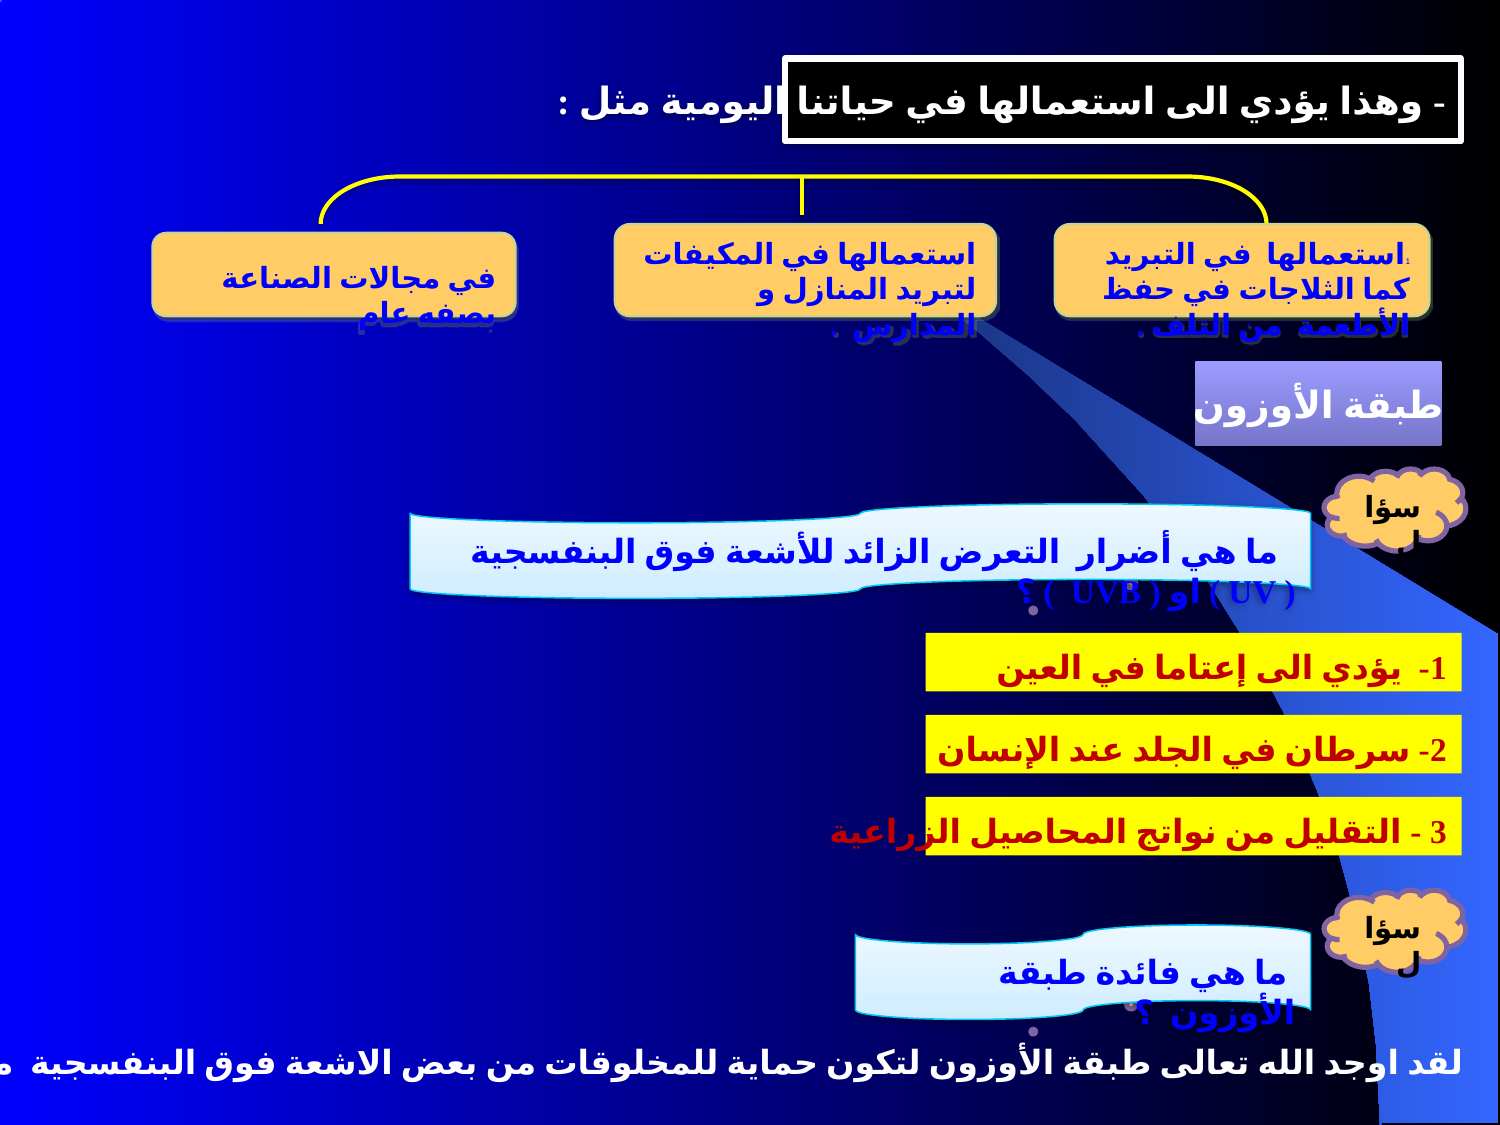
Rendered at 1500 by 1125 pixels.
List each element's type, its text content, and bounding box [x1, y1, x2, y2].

text_box 1- يؤدي الى إعتاما في العين [925, 632, 1462, 692]
text_box ما هي فائدة طبقة الأوزون ؟ [854, 924, 1312, 1019]
text_box في مجالات الصناعة بصفه عام [152, 232, 516, 317]
text_box طبقة الأوزون [1195, 361, 1442, 446]
text_box لقد اوجد الله تعالى طبقة الأوزون لتكون حماية للمخلوقات من بعض الاشعة فوق البنفسجية مثل ( UVB) . [328, 1019, 1480, 1104]
text_box 2- سرطان في الجلد عند الإنسان [925, 714, 1462, 774]
text_box استعمالها في المكيفات لتبريد المنازل و المدارس . [614, 223, 997, 317]
text_box [318, 174, 1269, 225]
text_box ما هي أضرار التعرض الزائد للأشعة فوق البنفسجية ( UV ) او ( UVB ) ؟ [409, 503, 1312, 600]
text_box - وهذا يؤدي الى استعمالها في حياتنا اليومية مثل : [782, 55, 1464, 144]
text_box 1استعمالها في التبريد كما الثلاجات في حفظ الأطعمة من التلف . [1054, 223, 1430, 317]
text_box سؤال [1324, 468, 1466, 552]
text_box سؤال [1324, 890, 1466, 973]
text_box 3 - التقليل من نواتج المحاصيل الزراعية [925, 796, 1462, 856]
